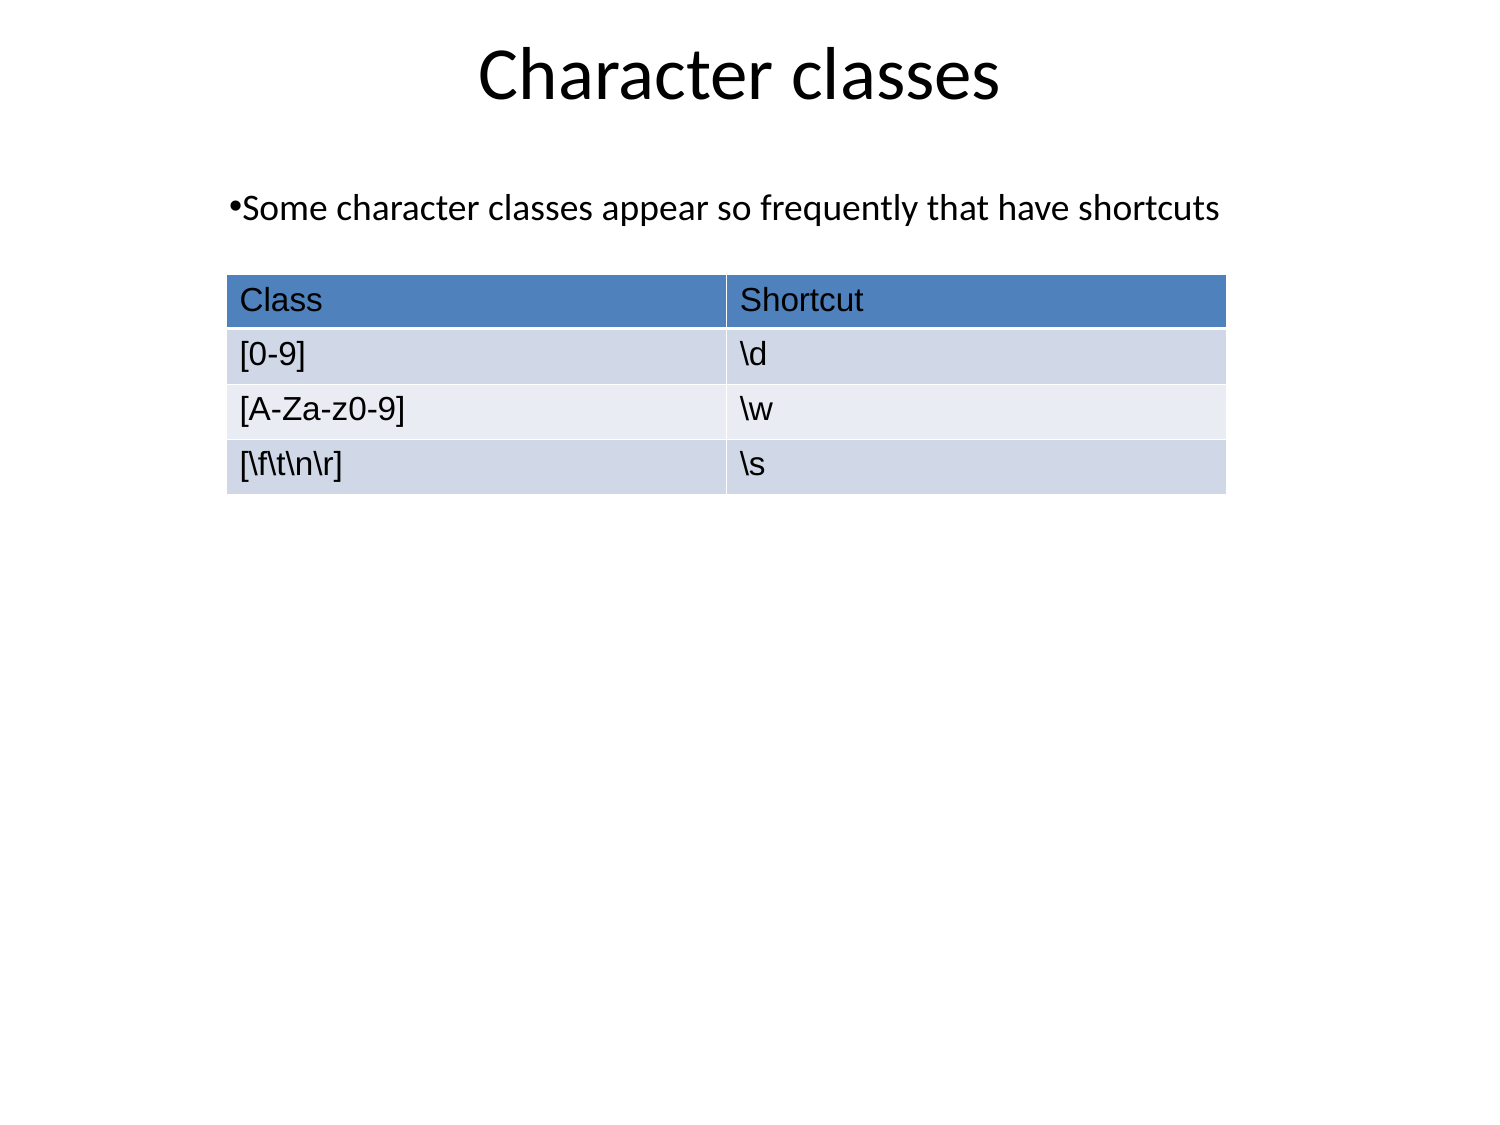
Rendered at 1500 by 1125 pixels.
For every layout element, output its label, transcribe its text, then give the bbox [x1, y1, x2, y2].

table_cell \w [727, 385, 1226, 439]
table_header Shortcut [727, 275, 1226, 327]
table_cell \d [727, 330, 1226, 384]
table_header Class [227, 275, 726, 327]
table_cell \s [727, 440, 1226, 494]
table_cell [A-Za-z0-9] [227, 385, 726, 439]
table_cell [\f\t\n\r] [227, 440, 726, 494]
text_box Some character classes appear so frequently that have shortcuts [148, 176, 1351, 236]
text_box Character classes [465, 18, 1016, 122]
text_box [74, 180, 1207, 317]
table_cell [0-9] [227, 330, 726, 384]
